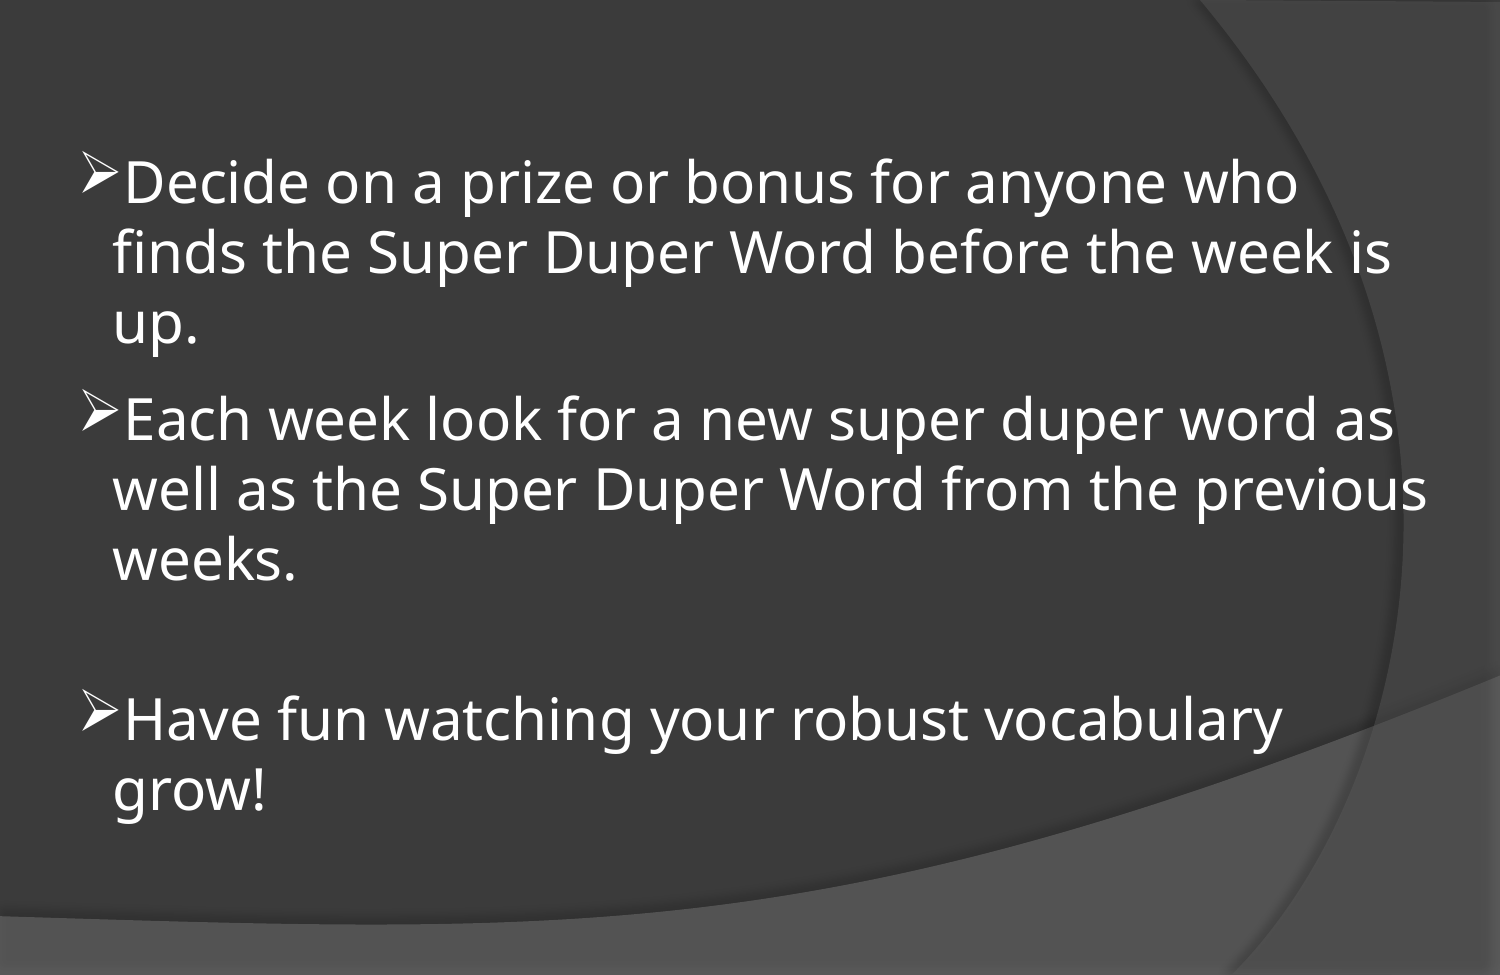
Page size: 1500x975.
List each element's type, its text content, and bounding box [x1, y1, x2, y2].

text_box Each week look for a new super duper word as well as the Super Duper Word from the previous weeks. [62, 375, 1450, 600]
text_box Have fun watching your robust vocabulary grow! [62, 674, 1450, 830]
text_box Decide on a prize or bonus for anyone who finds the Super Duper Word before the week is up. [62, 137, 1463, 363]
